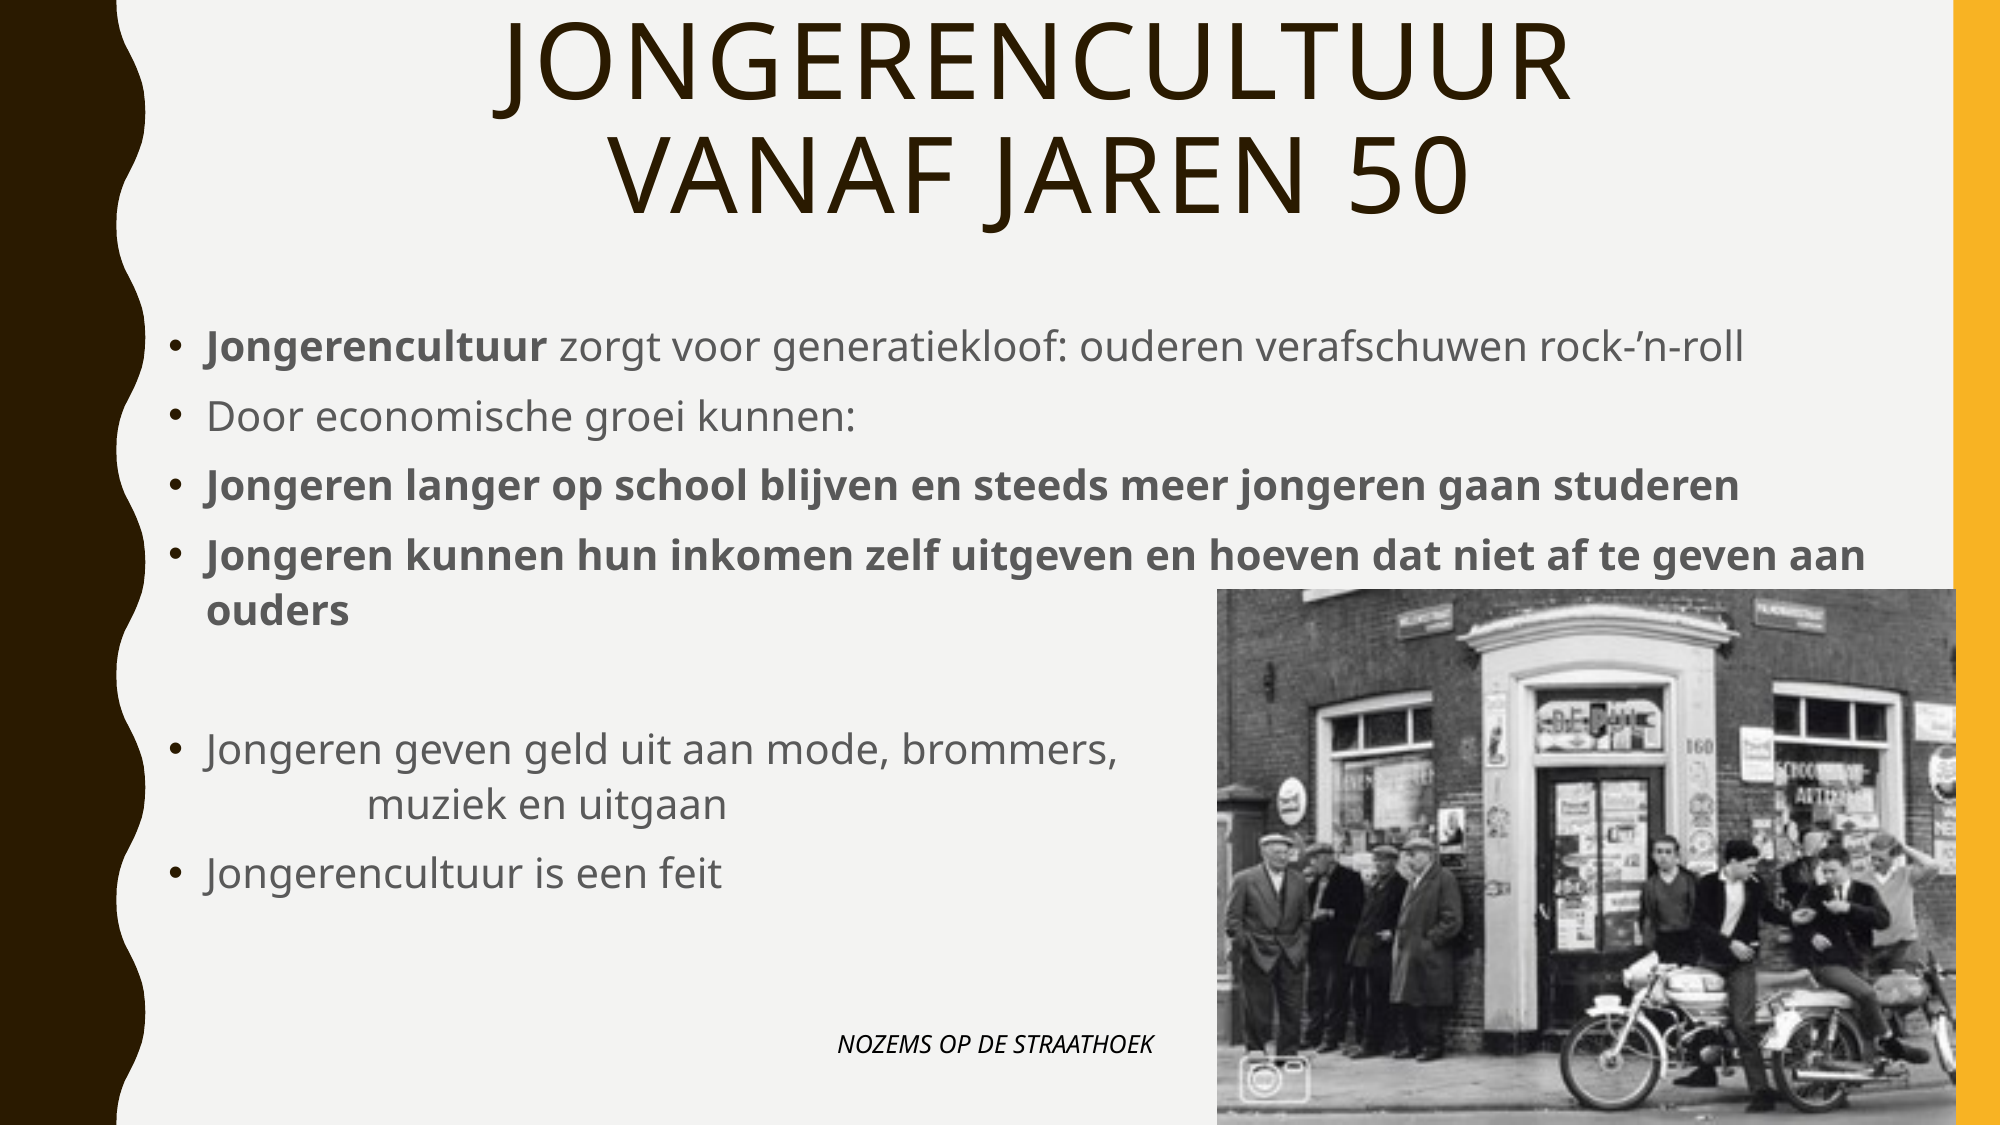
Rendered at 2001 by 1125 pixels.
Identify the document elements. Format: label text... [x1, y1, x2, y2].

text_box NOZEMS OP DE STRAATHOEK [822, 1020, 1185, 1066]
picture [1217, 589, 1956, 1125]
title Jongerencultuur vanaf jaren 50 [205, 0, 1875, 307]
list Jongerencultuur zorgt voor generatiekloof: ouderen verafschuwen rock-’n-roll Door economische groei kunnen: Jongeren langer op school blijven en steeds meer jongeren gaan studeren Jongeren kunnen hun inkomen zelf uitgeven en hoeven dat niet af te geven aan ouders Jongeren geven geld uit aan mode, brommers, muziek en uitgaan Jongerencultuur is een feit [153, 307, 1956, 1125]
